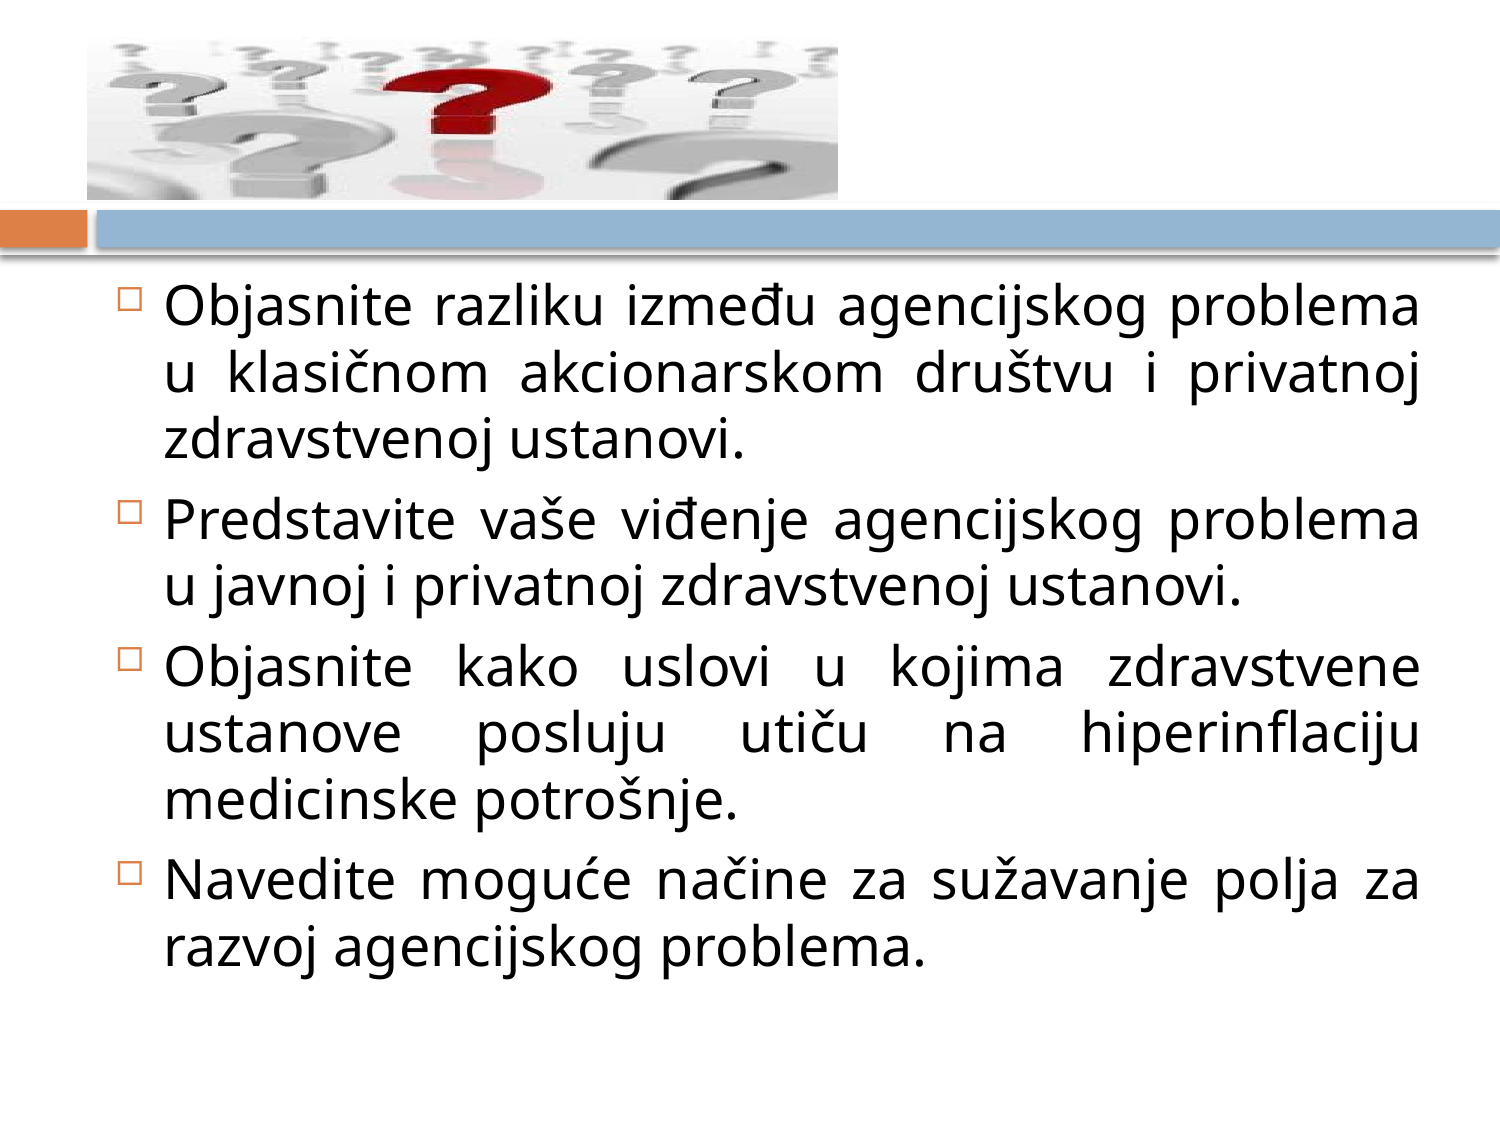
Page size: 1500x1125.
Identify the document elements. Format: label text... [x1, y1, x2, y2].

picture [87, 37, 838, 201]
list Objasnite razliku između agencijskog problema u klasičnom akcionarskom društvu i privatnoj zdravstvenoj ustanovi. Predstavite vaše viđenje agencijskog problema u javnoj i privatnoj zdravstvenoj ustanovi. Objasnite kako uslovi u kojima zdravstvene ustanove posluju utiču na hiperinflaciju medicinske potrošnje. Navedite moguće načine za sužavanje polja za razvoj agencijskog problema. [100, 262, 1438, 1000]
